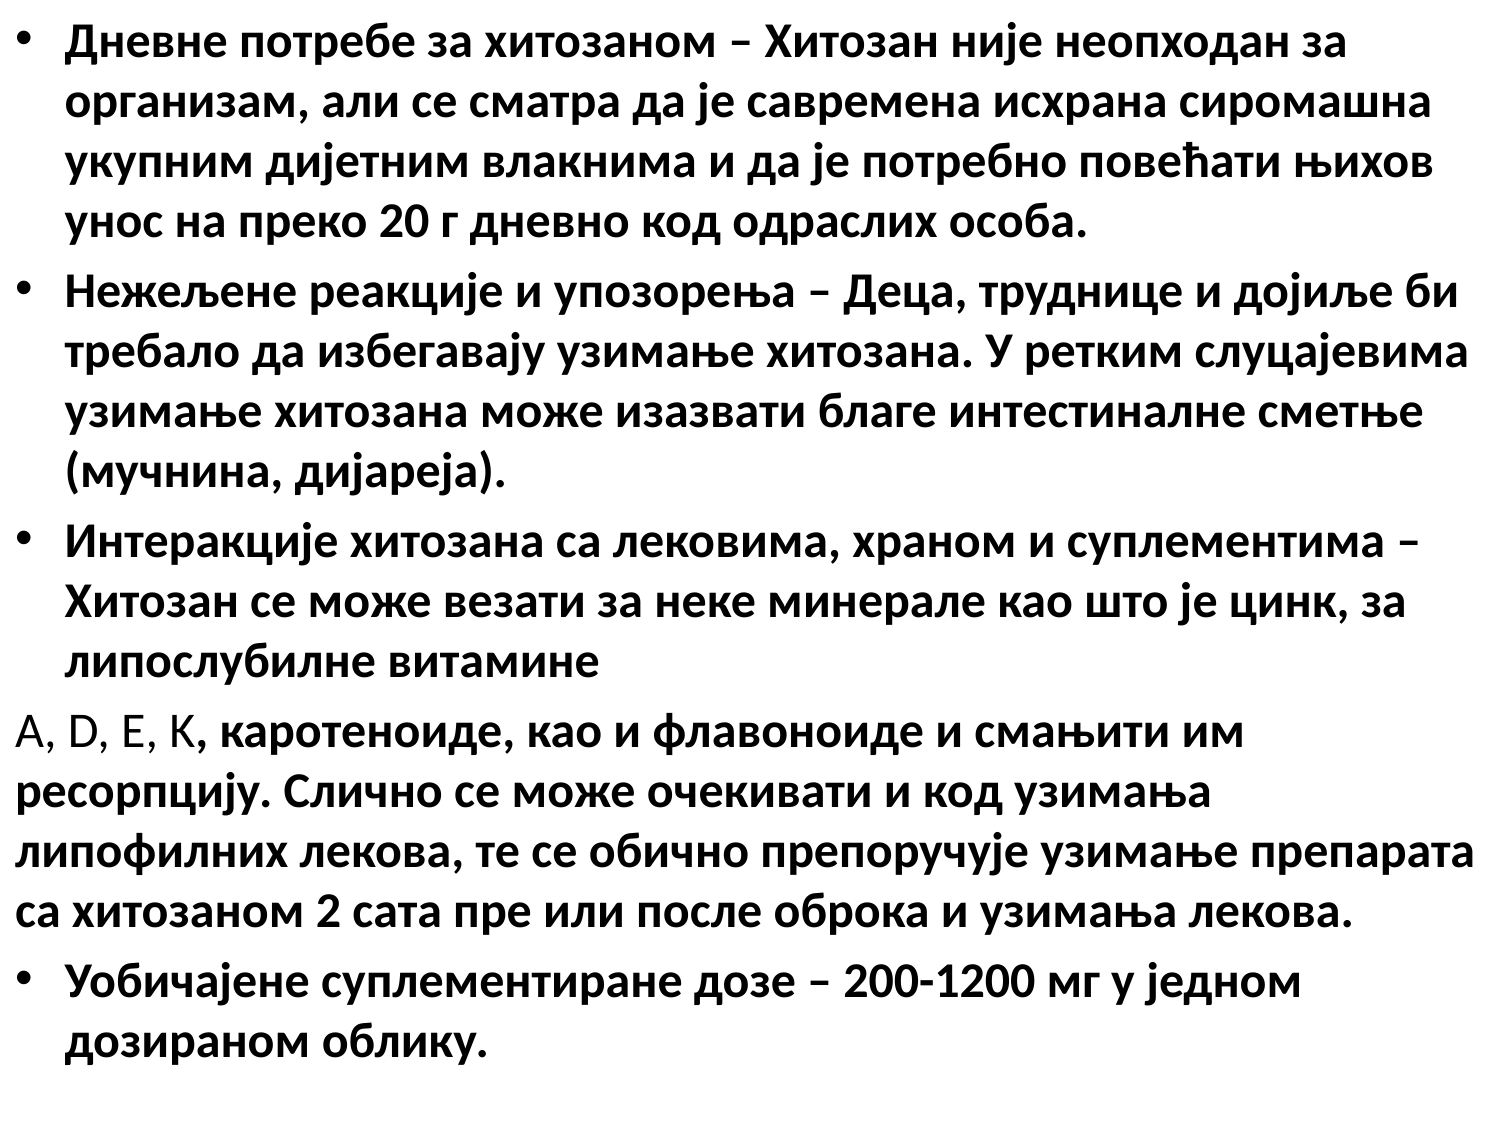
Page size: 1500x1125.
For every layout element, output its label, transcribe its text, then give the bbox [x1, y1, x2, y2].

list Дневне потребе за хитозаном – Хитозан није неопходан за организам, али се сматра да је савремена исхрана сиромашна укупним дијетним влакнима и да је потребно повећати њихов унос на преко 20 г дневно код одраслих особа. Нежељене реакције и упозорења – Деца, труднице и дојиље би требало да избегавају узимање хитозана. У ретким слуцајевима узимање хитозана може изазвати благе интестиналне сметње (мучнина, дијареја). Интеракције хитозана са лековима, храном и суплементима – Хитозан се може везати за неке минерале као што је цинк, за липослубилне витамине A, D, E, K, каротеноиде, као и флавоноиде и смањити им ресорпцију. Слично се може очекивати и код узимања липофилних лекова, те се обично препоручује узимање препарата са хитозаном 2 сата пре или после оброка и узимања лекова. Уобичајене суплементиране дозе – 200-1200 мг у једном дозираном облику. [0, 0, 1500, 1125]
